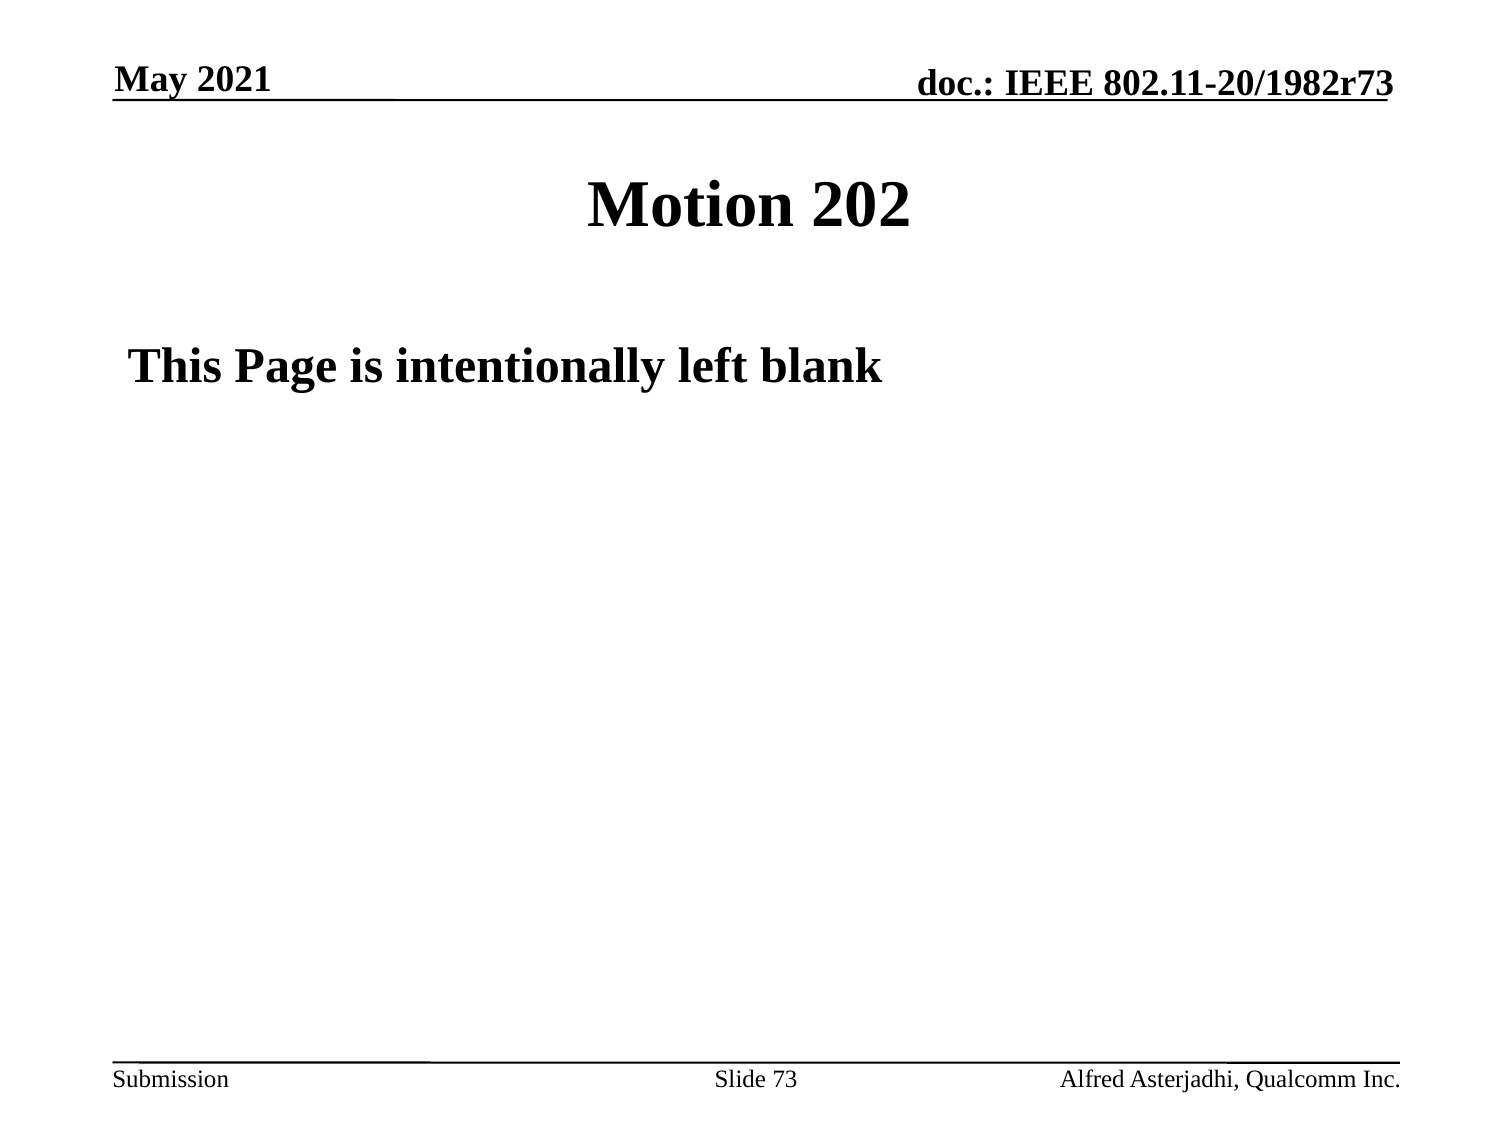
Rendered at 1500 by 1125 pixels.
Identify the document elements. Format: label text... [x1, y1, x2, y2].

title Motion 202 [112, 112, 1388, 288]
slide_number Slide 73 [712, 1061, 800, 1123]
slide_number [114, 54, 423, 100]
footer Alfred Asterjadhi, Qualcomm Inc. [878, 1061, 1402, 1093]
list This Page is intentionally left blank [112, 324, 1388, 1000]
